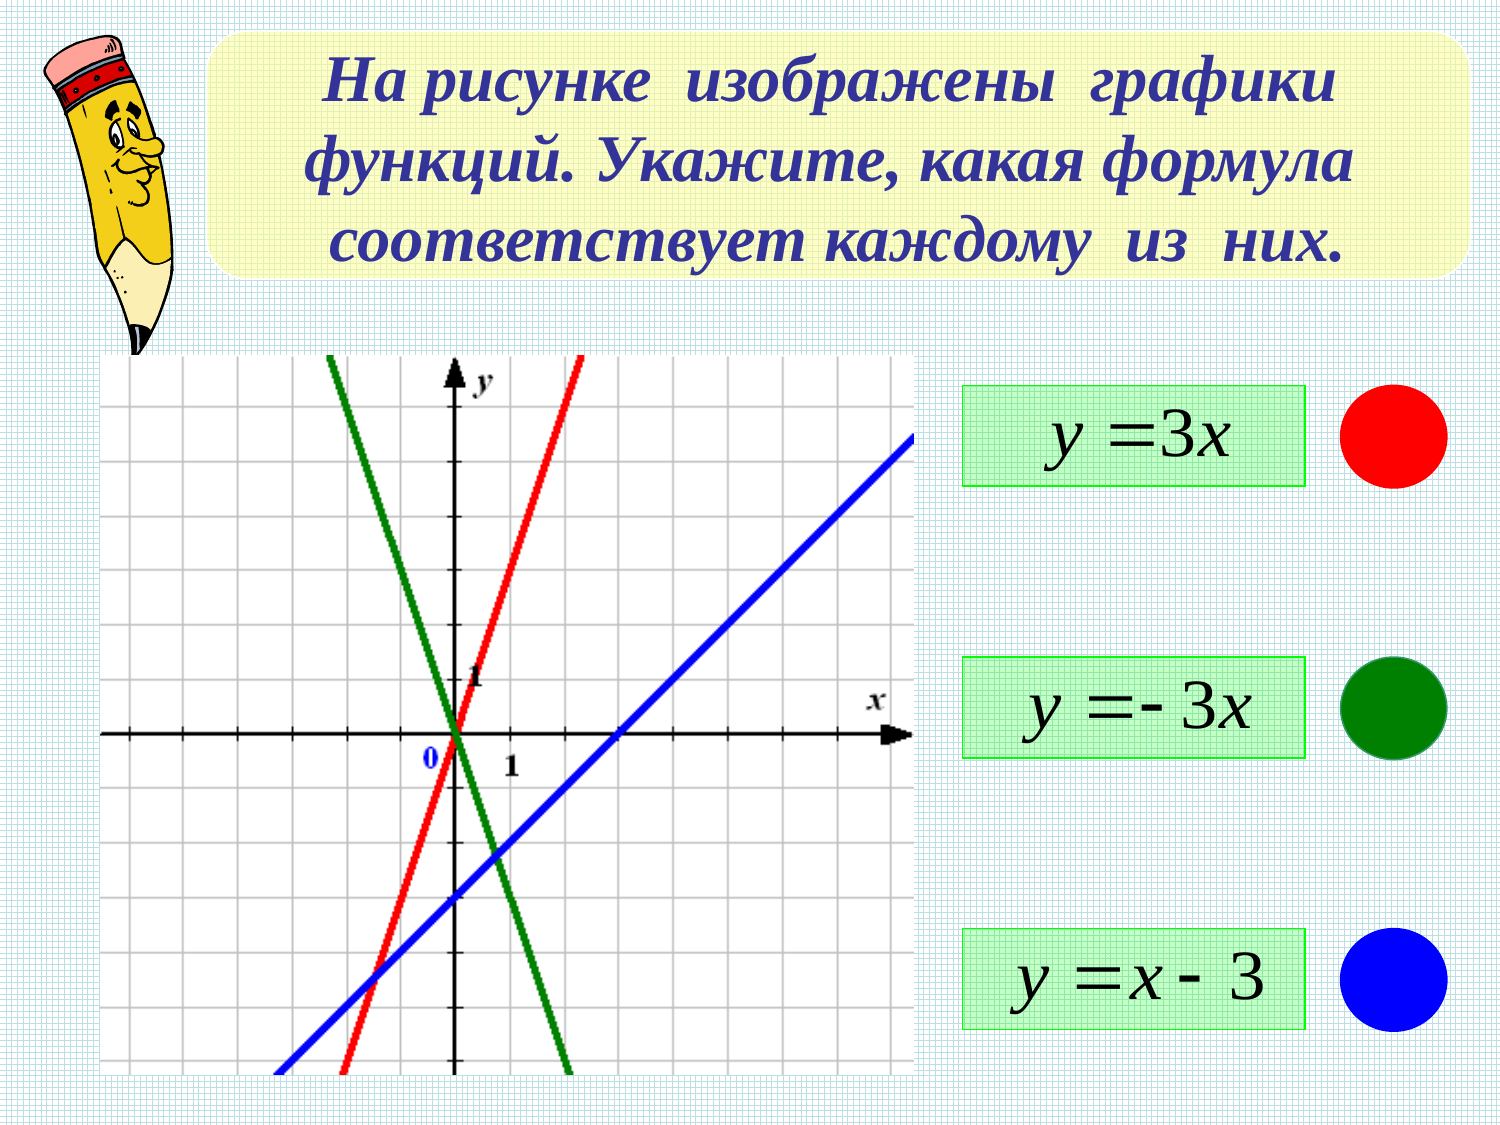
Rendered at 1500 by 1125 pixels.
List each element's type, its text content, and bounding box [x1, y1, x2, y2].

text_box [962, 385, 1306, 487]
picture [40, 30, 174, 362]
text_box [962, 928, 1306, 1030]
text_box На рисунке изображены графики функций. Укажите, какая формула соответствует каждому из них. [206, 30, 1471, 280]
text_box [1340, 385, 1447, 488]
text_box [1340, 657, 1447, 760]
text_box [962, 656, 1306, 759]
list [99, 355, 916, 1077]
text_box [1340, 928, 1447, 1032]
